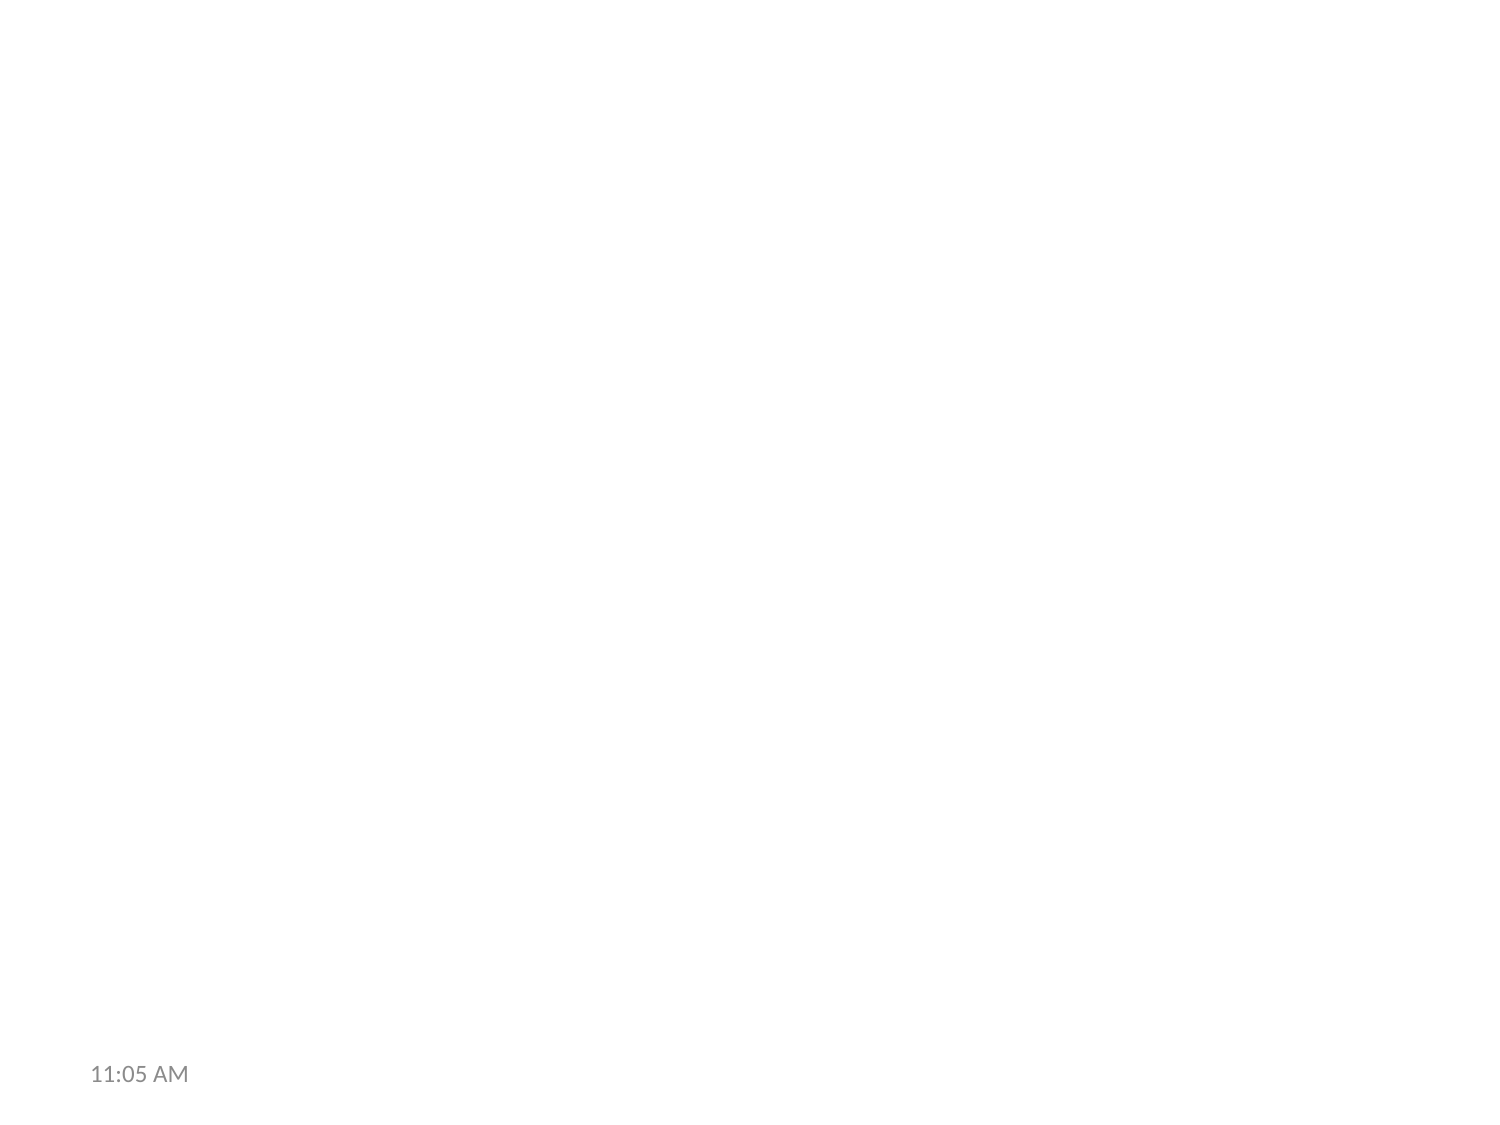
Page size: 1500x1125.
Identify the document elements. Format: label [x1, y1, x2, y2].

slide_number [75, 1042, 425, 1103]
